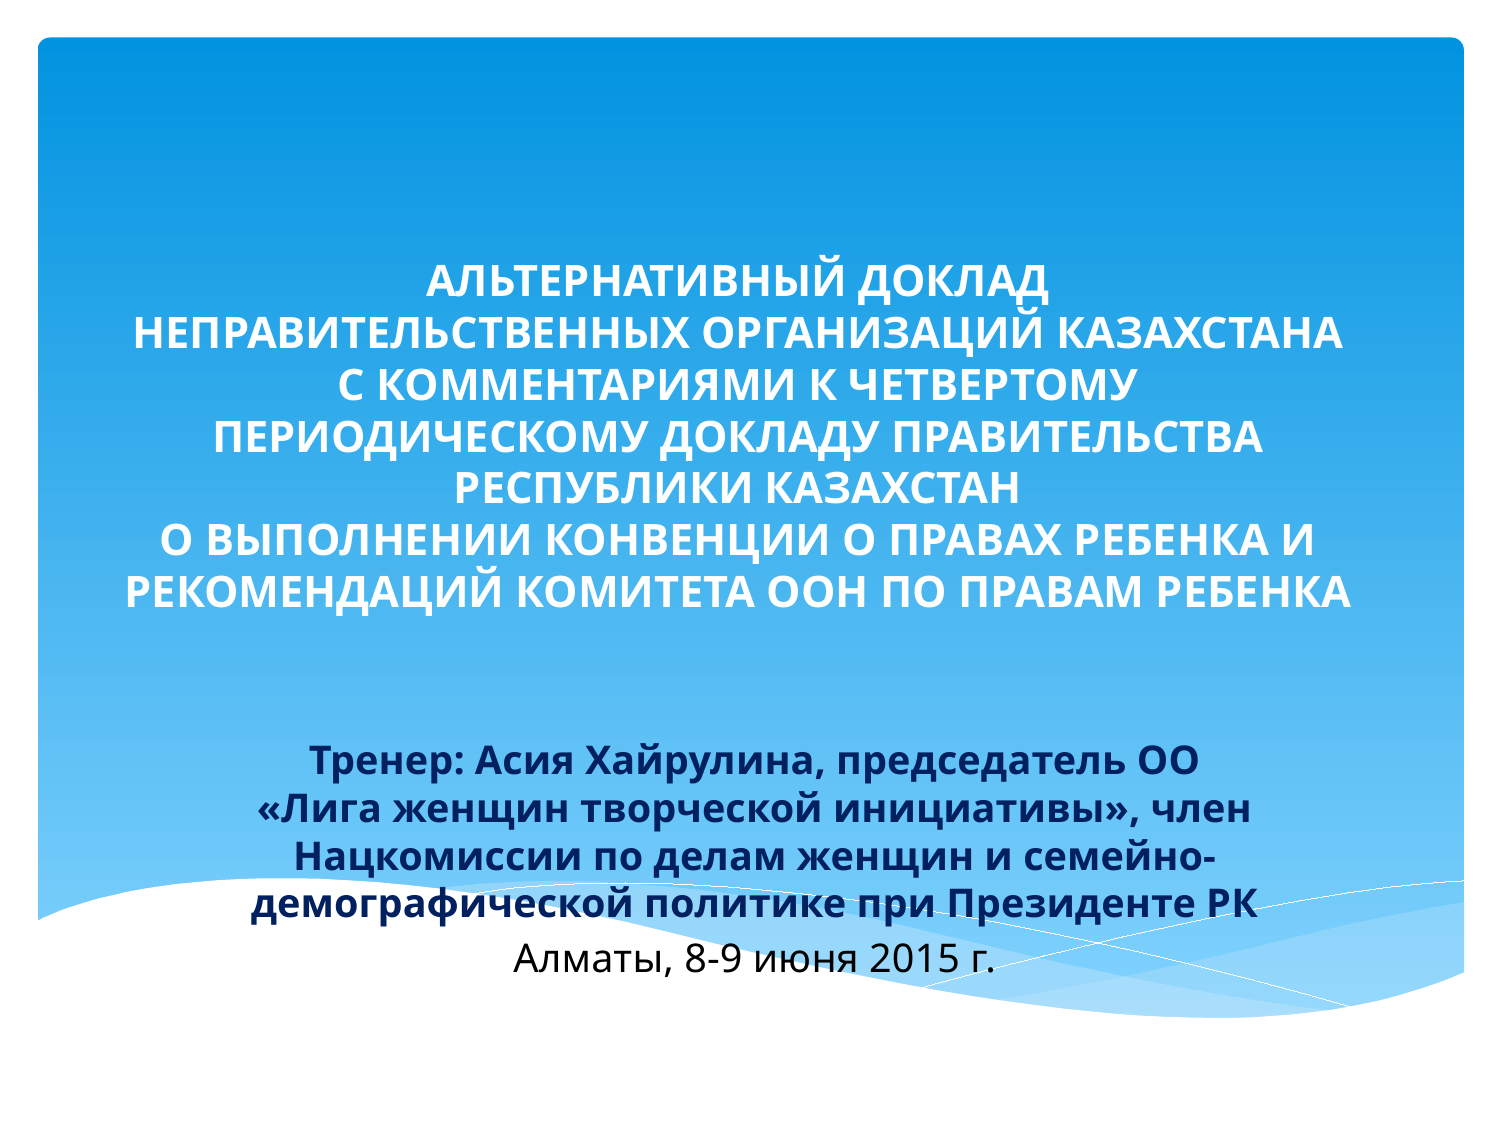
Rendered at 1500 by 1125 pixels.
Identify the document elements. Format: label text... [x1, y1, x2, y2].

subtitle Тренер: Асия Хайрулина, председатель ОО «Лига женщин творческой инициативы», член Нацкомиссии по делам женщин и семейно-демографической политике при Президенте РК Алматы, 8-9 июня 2015 г. [230, 727, 1281, 1024]
title АЛЬТЕРНАТИВНЫЙ ДОКЛАД НЕПРАВИТЕЛЬСТВЕННЫХ ОРГАНИЗАЦИЙ КАЗАХСТАНА С КОММЕНТАРИЯМИ К ЧЕТВЕРТОМУ ПЕРИОДИЧЕСКОМУ ДОКЛАДУ ПРАВИТЕЛЬСТВА РЕСПУБЛИКИ КАЗАХСТАН О ВЫПОЛНЕНИИ КОНВЕНЦИИ О ПРАВАХ РЕБЕНКА И РЕКОМЕНДАЦИЙ КОМИТЕТА ООН ПО ПРАВАМ РЕБЕНКА [100, 66, 1376, 709]
